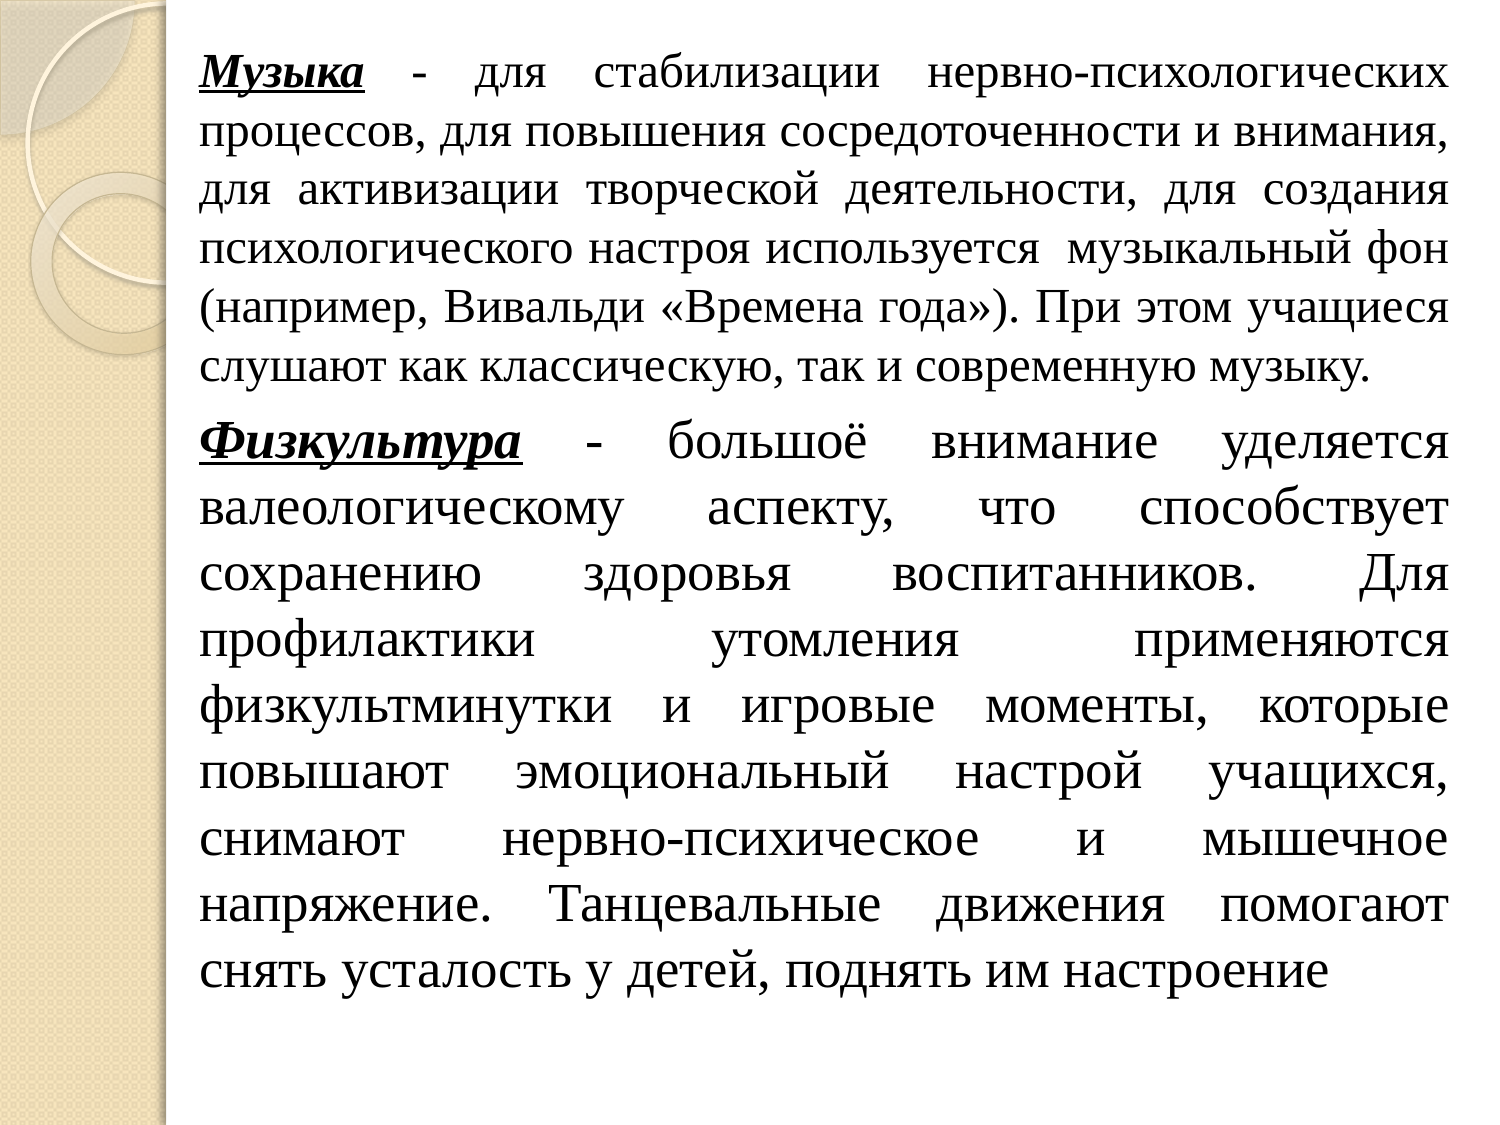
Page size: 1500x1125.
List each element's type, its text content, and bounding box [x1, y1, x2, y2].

list Музыка - для стабилизации нервно-психологических процессов, для повышения сосредоточенности и внимания, для активизации творческой деятельности, для создания психологического настроя используется музыкальный фон (например, Вивальди «Времена года»). При этом учащиеся слушают как классическую, так и современную музыку. Физкультура - большоё внимание уделяется валеологическому аспекту, что способствует сохранению здоровья воспитанников. Для профилактики утомления применяются физкультминутки и игровые моменты, которые повышают эмоциональный настрой учащихся, снимают нервно-психическое и мышечное напряжение. Танцевальные движения помогают снять усталость у детей, поднять им настроение [171, 30, 1466, 1025]
